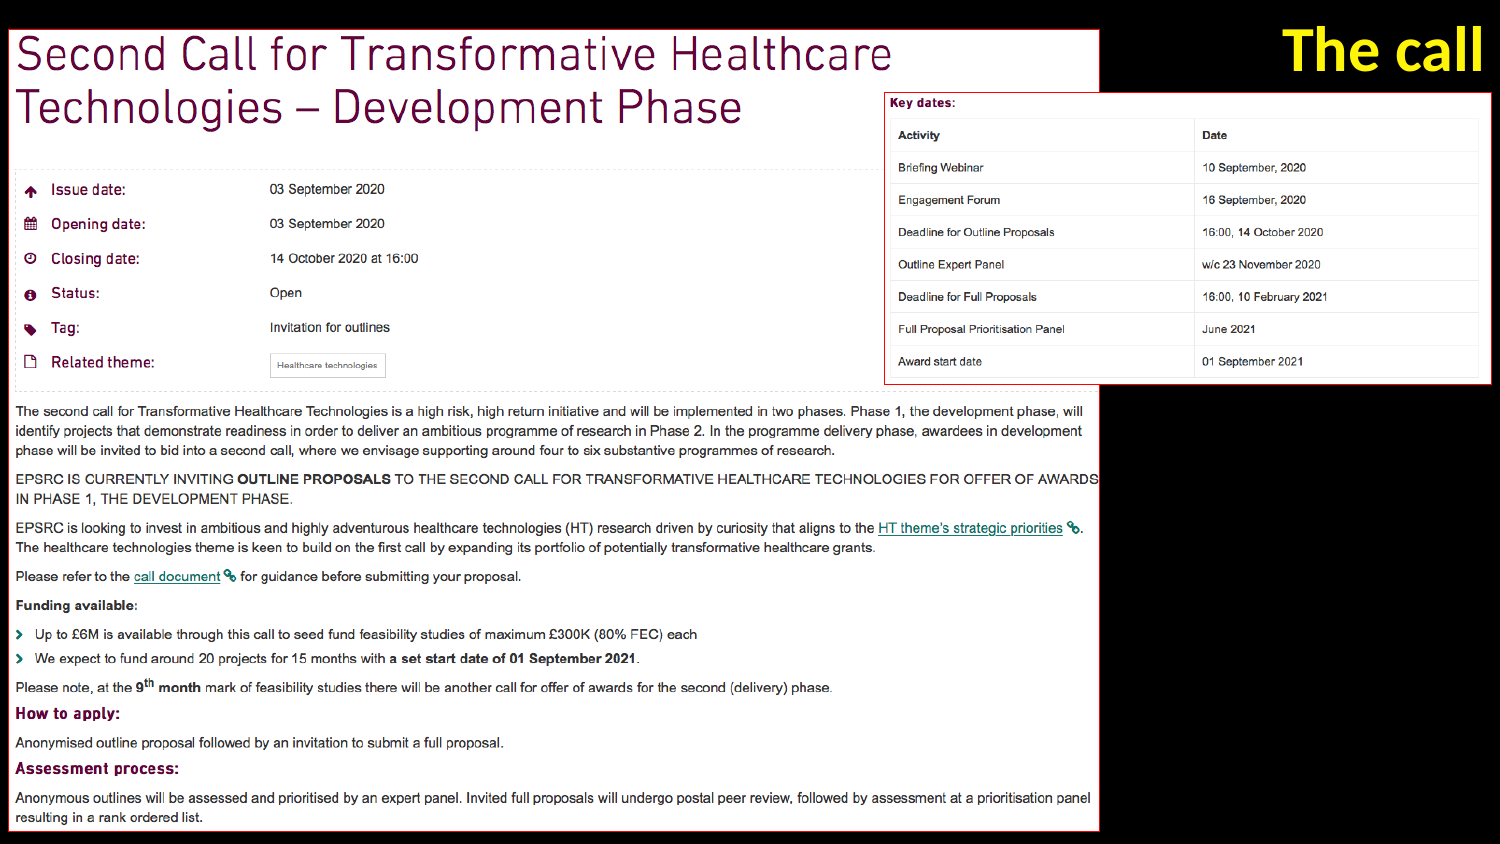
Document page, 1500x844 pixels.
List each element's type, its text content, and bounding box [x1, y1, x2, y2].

picture [8, 28, 1492, 832]
title The call [0, 0, 1500, 93]
